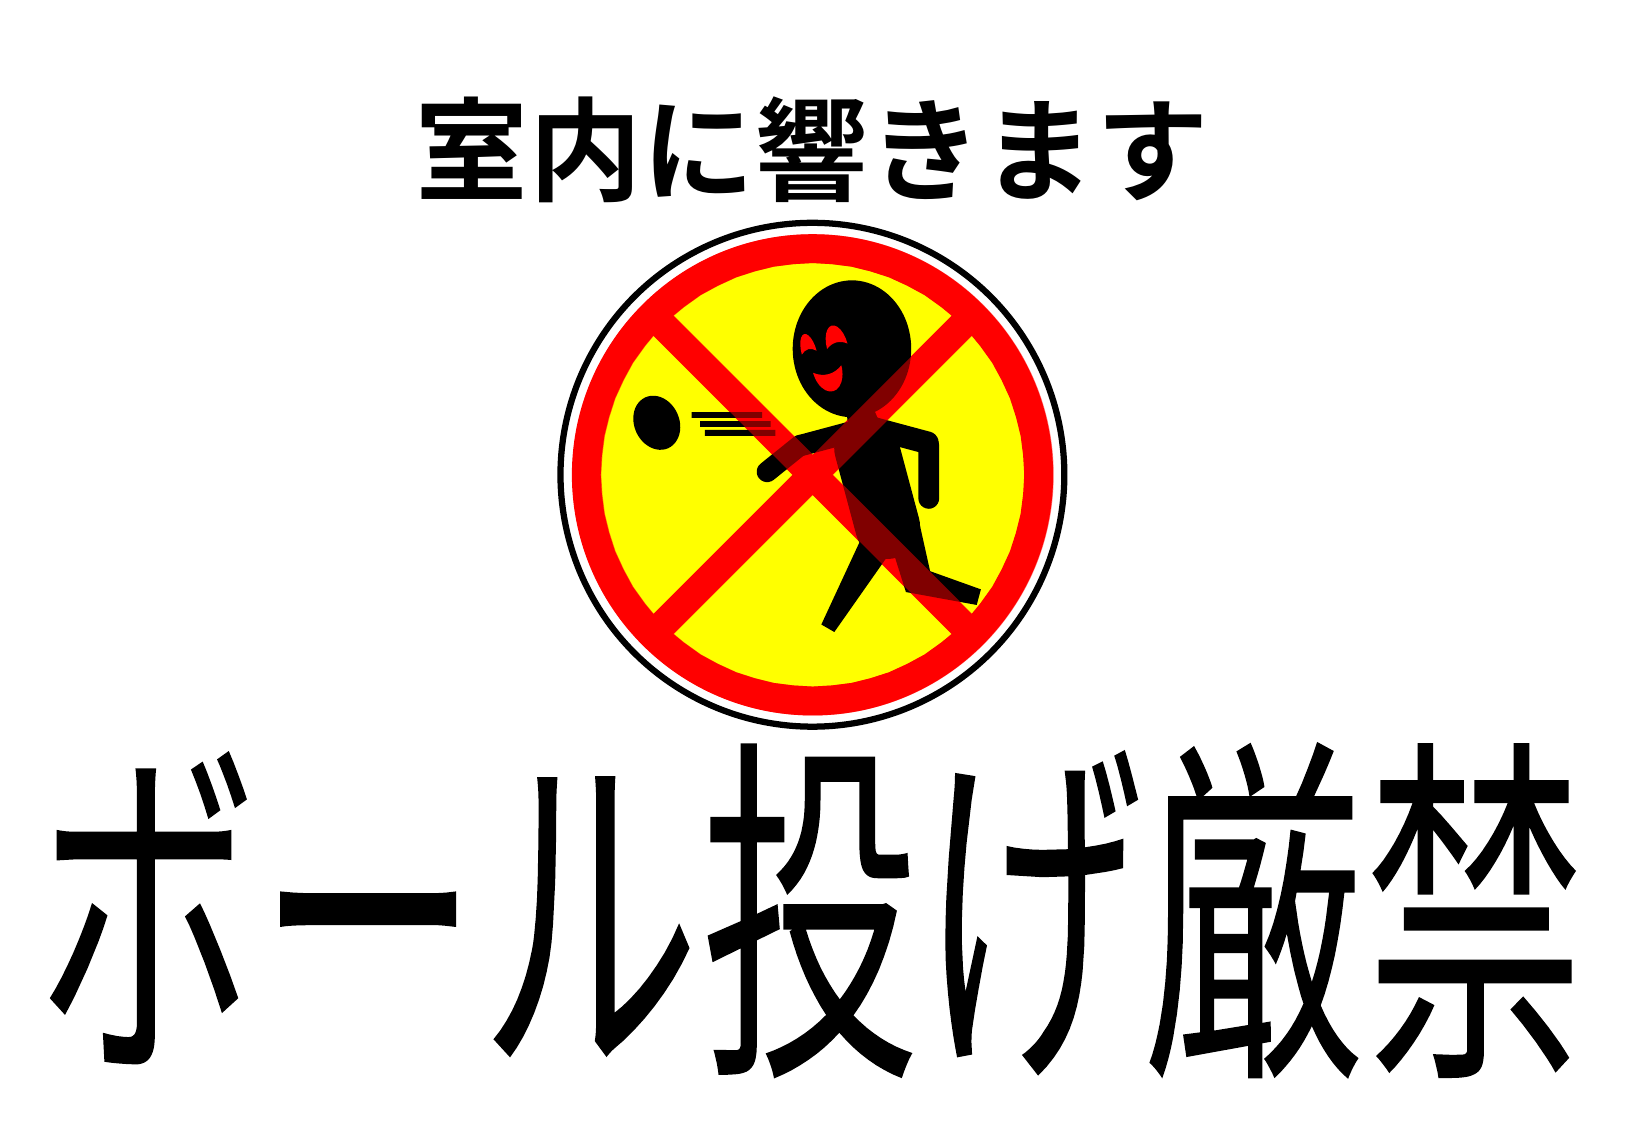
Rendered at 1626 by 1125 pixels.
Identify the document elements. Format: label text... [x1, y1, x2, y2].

text_box 室内に響きます [0, 73, 1625, 223]
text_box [560, 222, 1065, 727]
